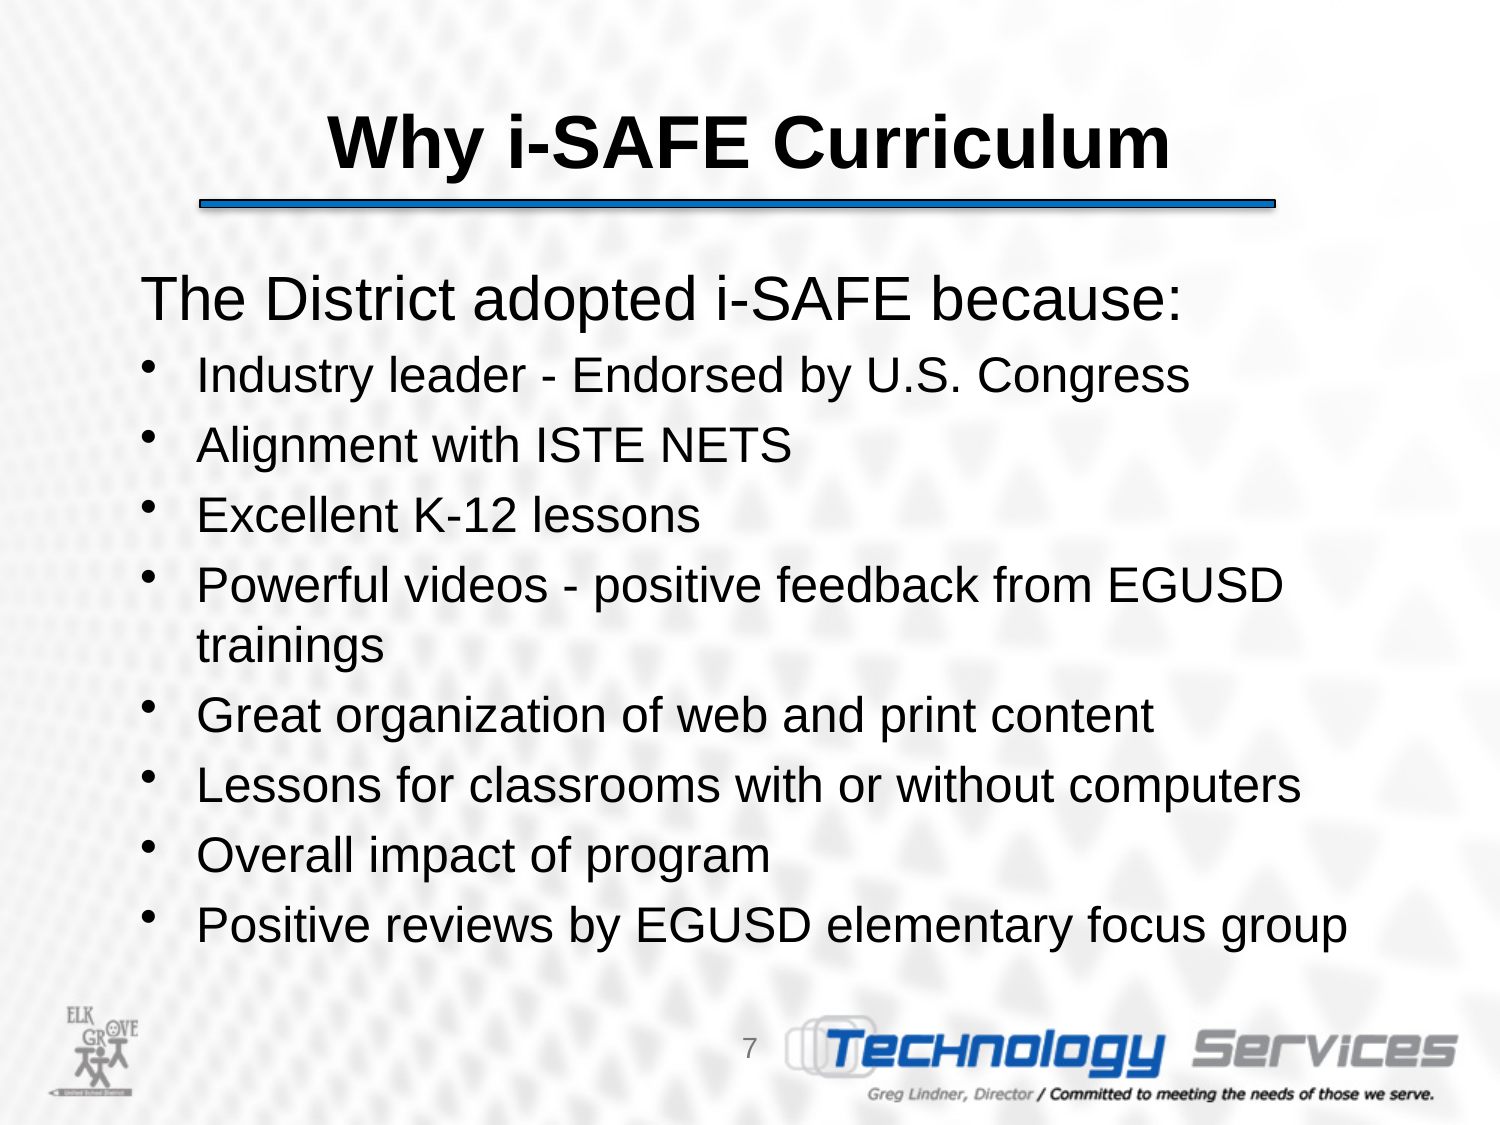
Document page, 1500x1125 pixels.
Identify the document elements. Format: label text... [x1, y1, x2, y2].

picture [0, 0, 1500, 1125]
text_box [199, 199, 1276, 208]
slide_number 7 [699, 1021, 801, 1101]
list The District adopted i-SAFE because: Industry leader - Endorsed by U.S. Congress Alignment with ISTE NETS Excellent K-12 lessons Powerful videos - positive feedback from EGUSD trainings Great organization of web and print content Lessons for classrooms with or without computers Overall impact of program Positive reviews by EGUSD elementary focus group [124, 249, 1388, 976]
title Why i-SAFE Curriculum [74, 44, 1426, 233]
